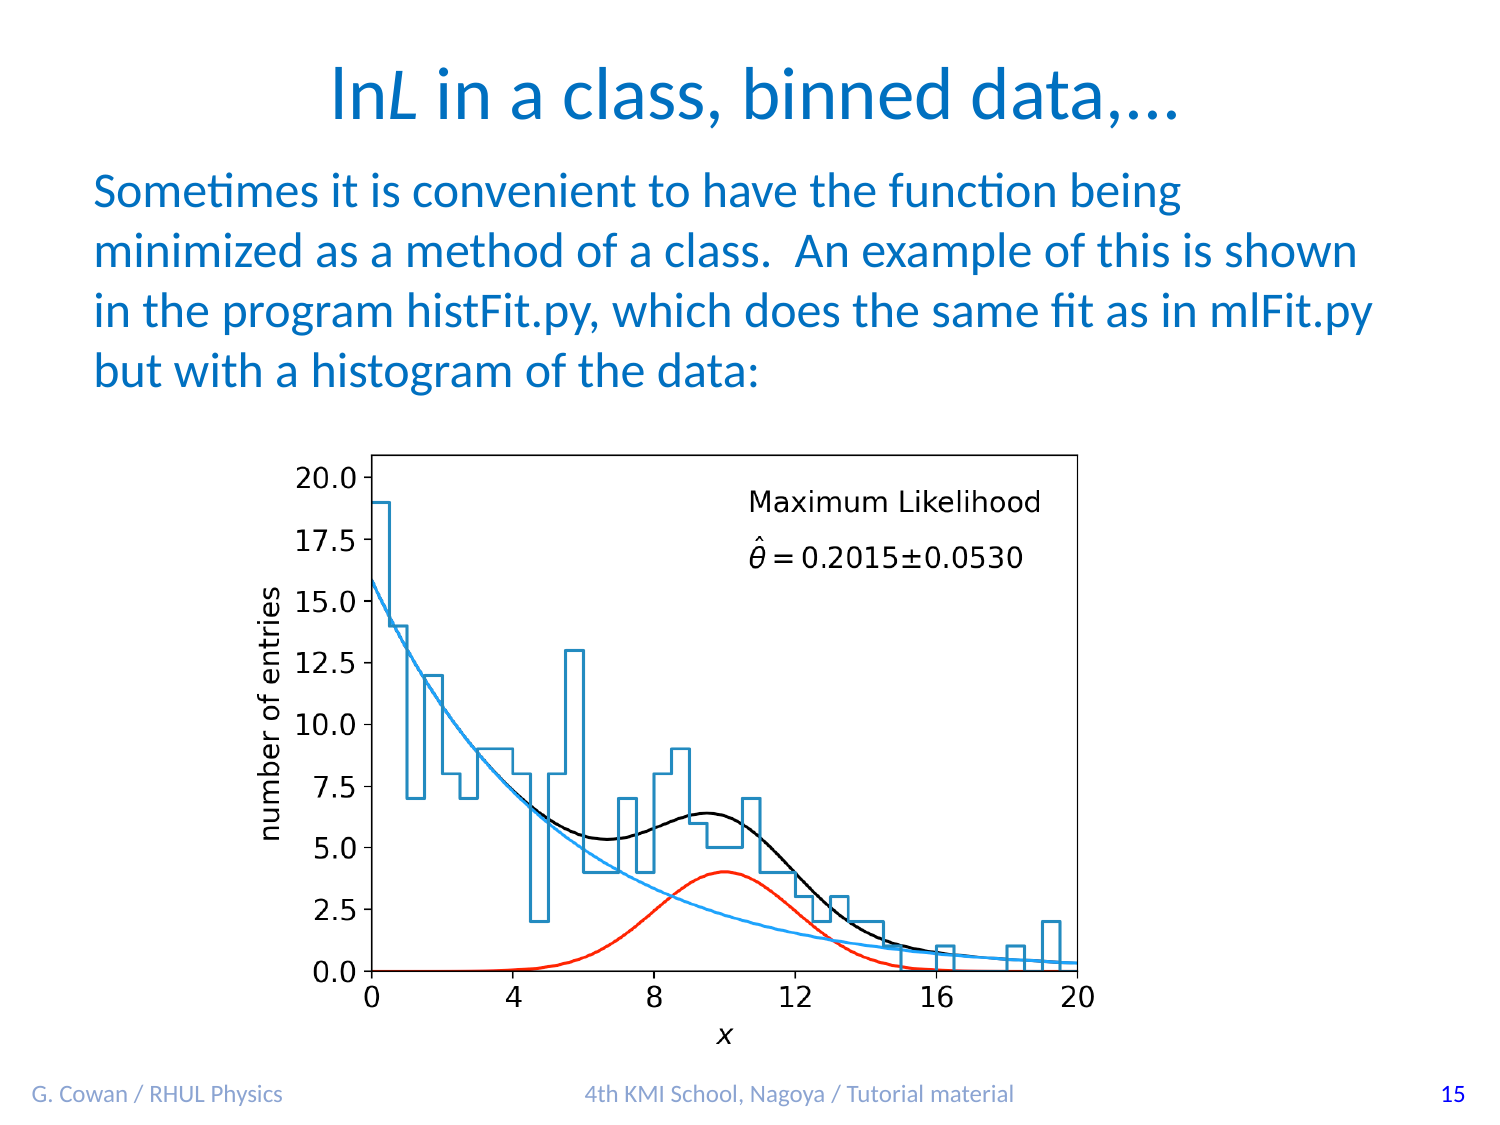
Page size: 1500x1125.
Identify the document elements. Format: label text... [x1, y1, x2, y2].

footer 4th KMI School, Nagoya / Tutorial material [338, 1062, 1262, 1123]
text_box lnL in a class, binned data,... [316, 37, 1198, 143]
slide_number 15 [1262, 1062, 1481, 1123]
slide_number G. Cowan / RHUL Physics [16, 1062, 338, 1123]
text_box Sometimes it is convenient to have the function being minimized as a method of a class. An example of this is shown in the program histFit.py, which does the same fit as in mlFit.py but with a histogram of the data: [78, 149, 1415, 405]
picture [238, 435, 1111, 1062]
